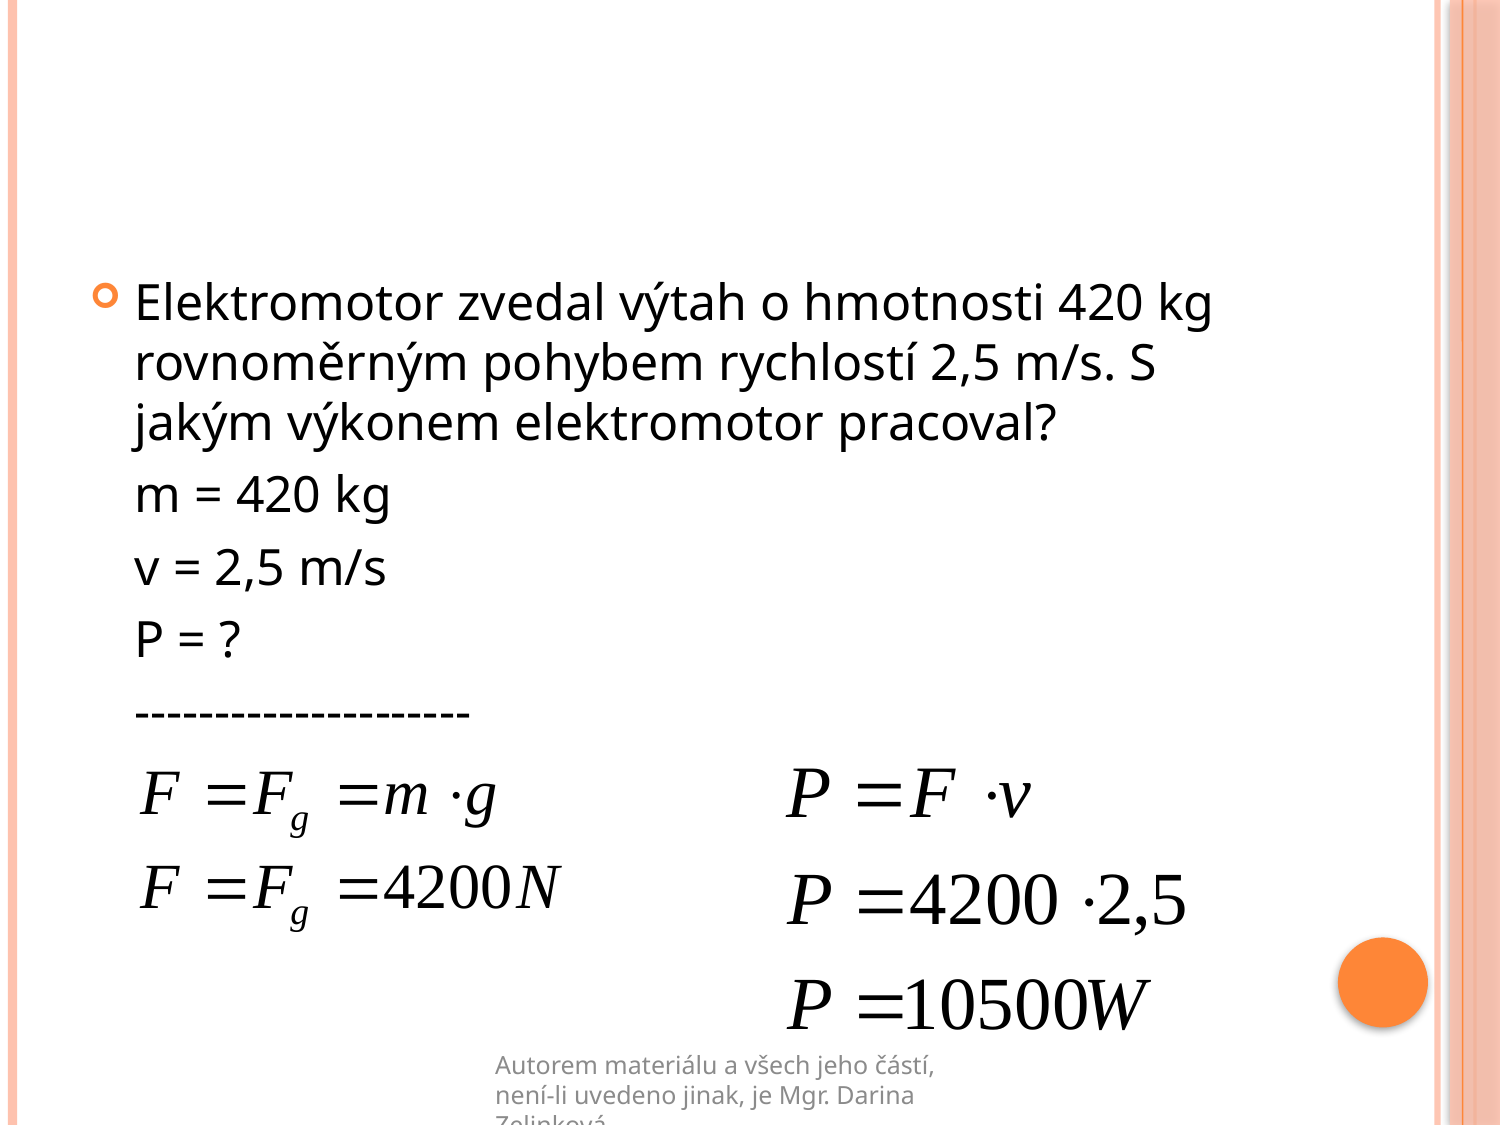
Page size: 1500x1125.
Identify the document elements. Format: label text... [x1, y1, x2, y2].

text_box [128, 843, 581, 947]
footer Autorem materiálu a všech jeho částí, není-li uvedeno jinak, je Mgr. Darina Zelinková [480, 1065, 956, 1125]
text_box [772, 960, 1168, 1049]
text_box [772, 749, 1046, 837]
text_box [128, 749, 517, 841]
list Elektromotor zvedal výtah o hmotnosti 420 kg rovnoměrným pohybem rychlostí 2,5 m/s. S jakým výkonem elektromotor pracoval? m = 420 kg v = 2,5 m/s P = ? --------------------- [75, 262, 1300, 1062]
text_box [772, 854, 1199, 956]
